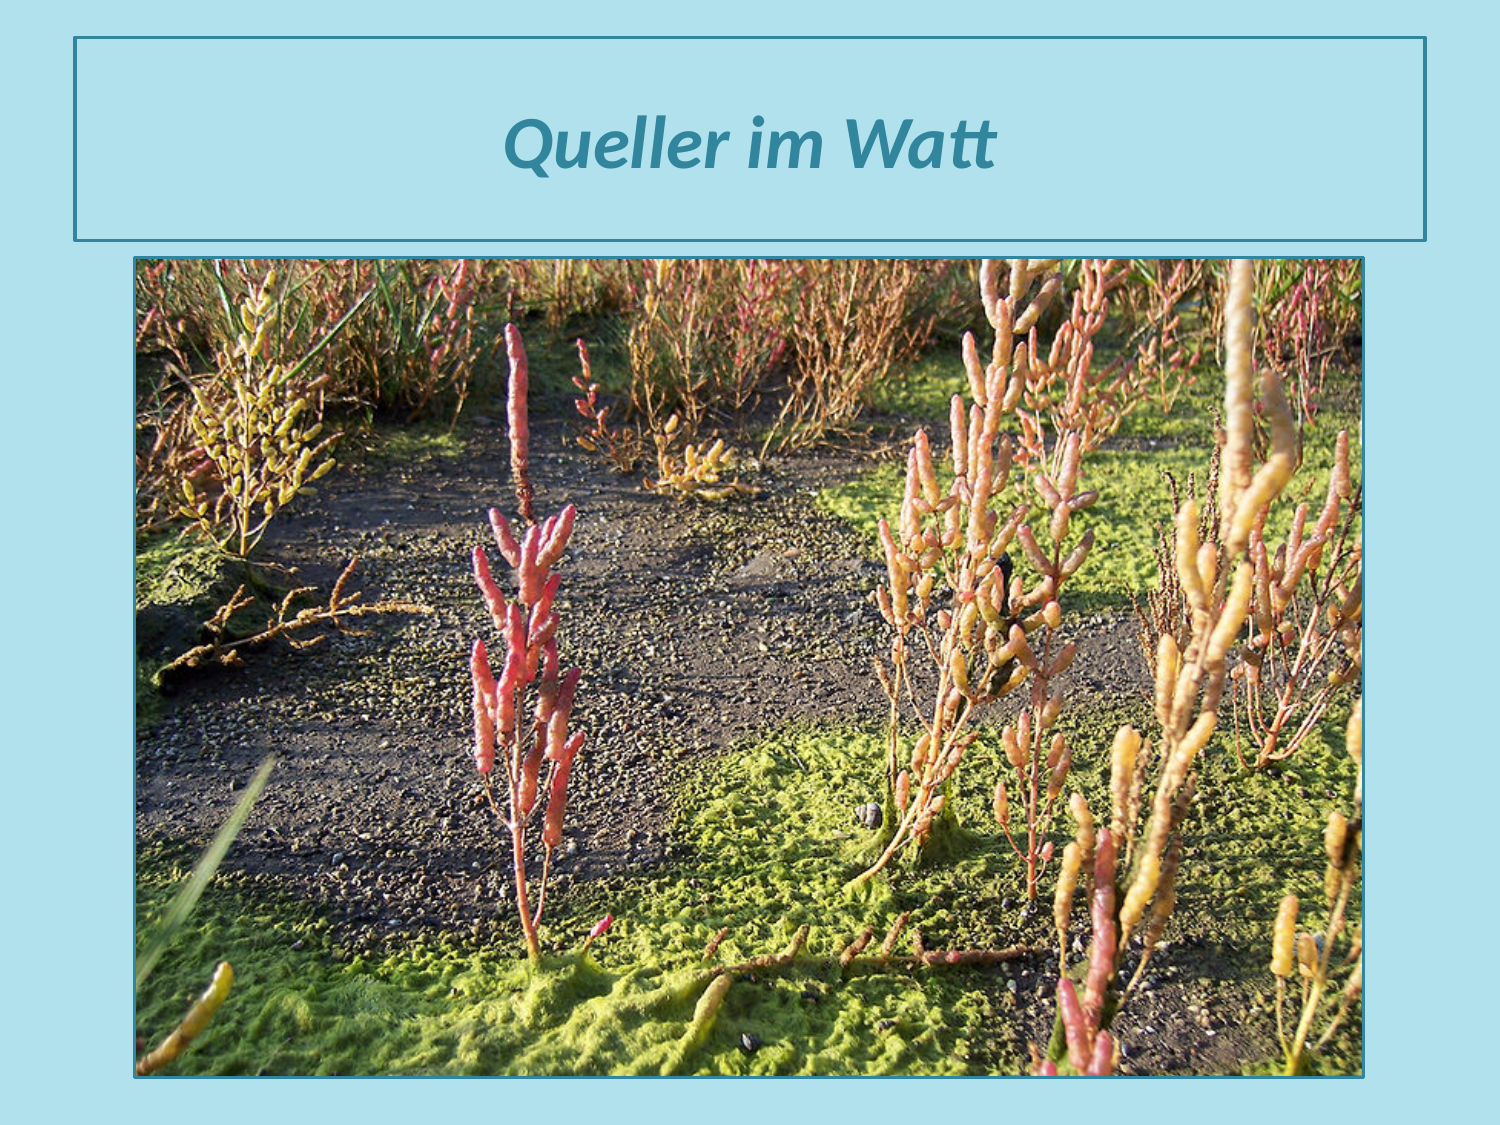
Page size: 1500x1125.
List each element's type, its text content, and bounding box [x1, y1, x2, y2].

title Queller im Watt [75, 37, 1425, 241]
picture [135, 258, 1363, 1077]
